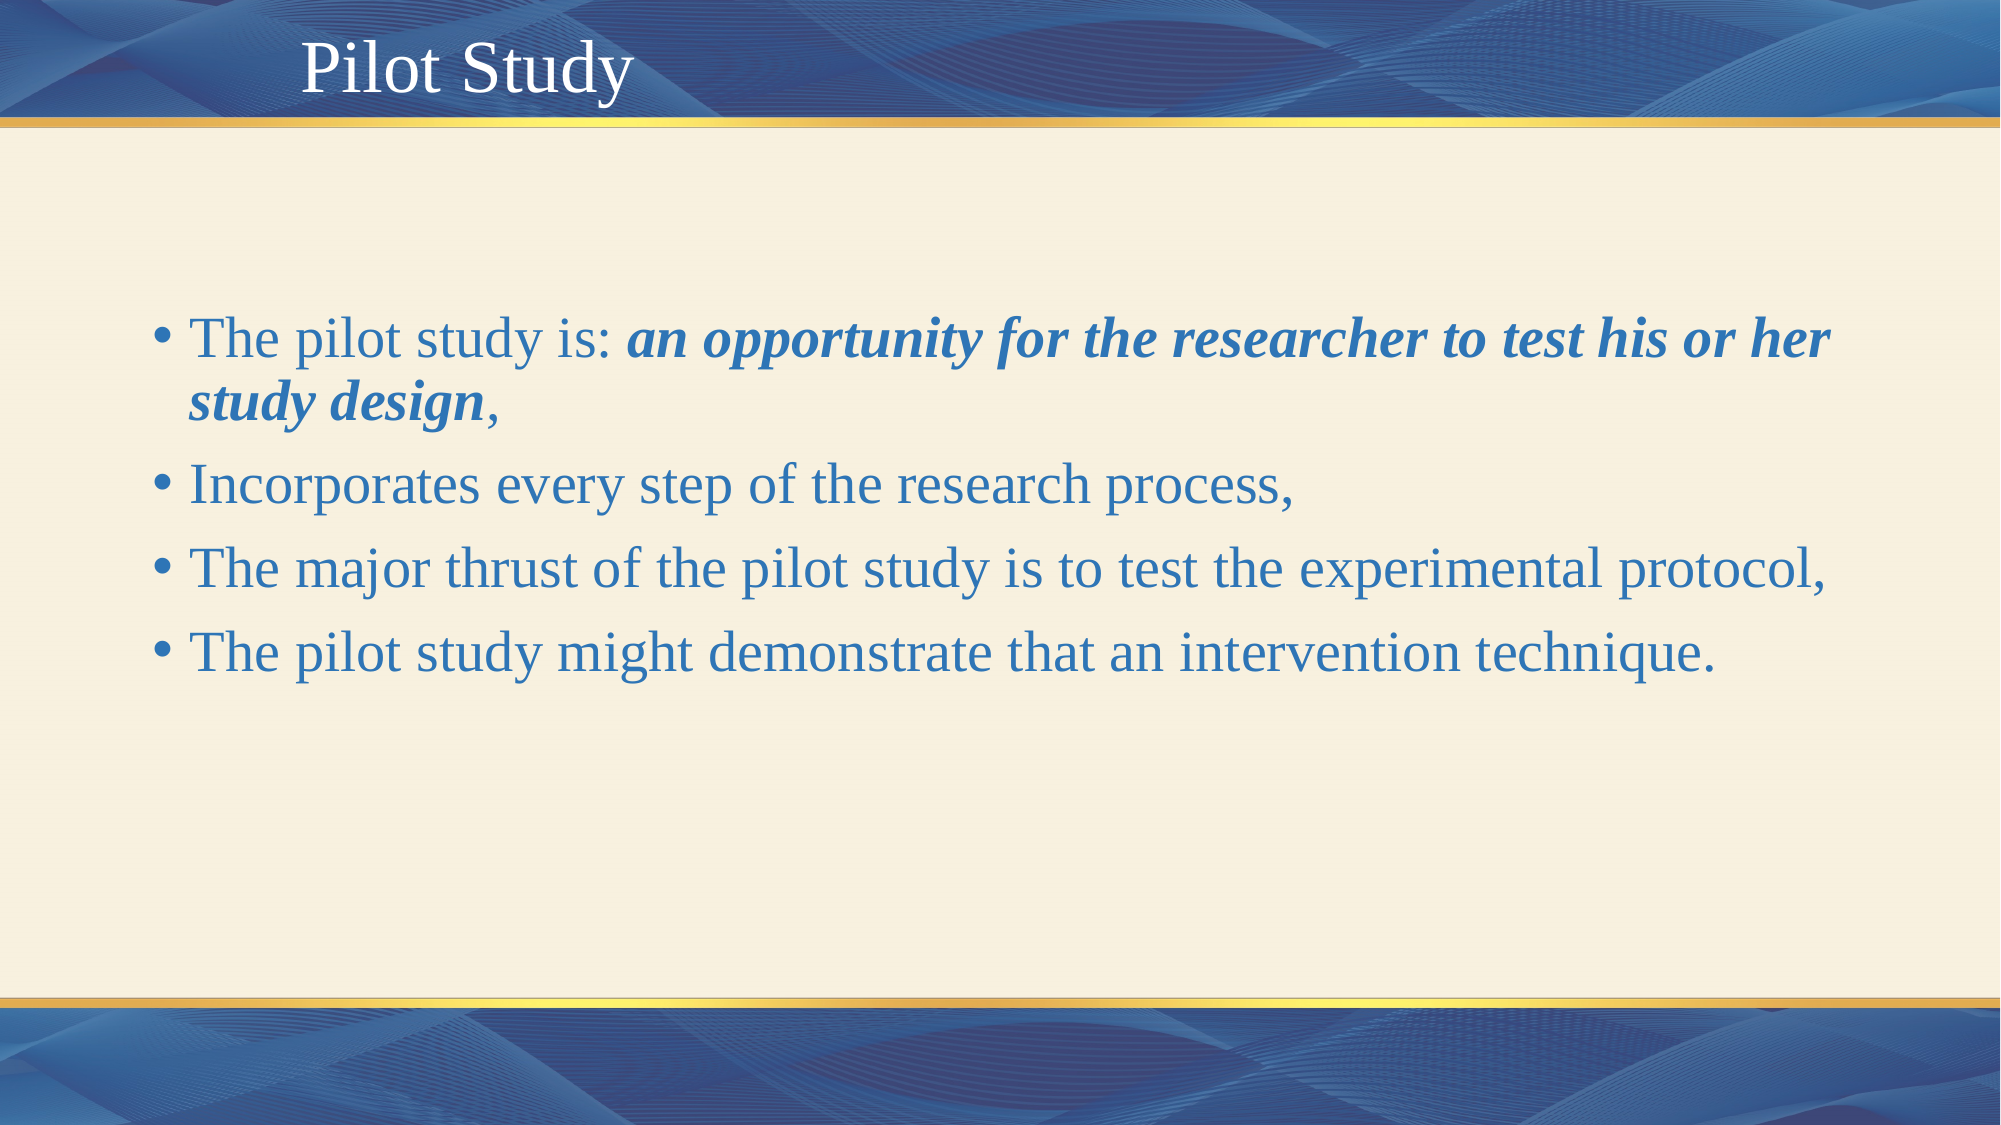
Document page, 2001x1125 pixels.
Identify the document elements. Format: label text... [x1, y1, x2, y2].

picture [0, 0, 2001, 1125]
list The pilot study is: an opportunity for the researcher to test his or her study design, Incorporates every step of the research process, The major thrust of the pilot study is to test the experimental protocol, The pilot study might demonstrate that an intervention technique. [137, 299, 1863, 1014]
title Pilot Study [285, 0, 1636, 138]
